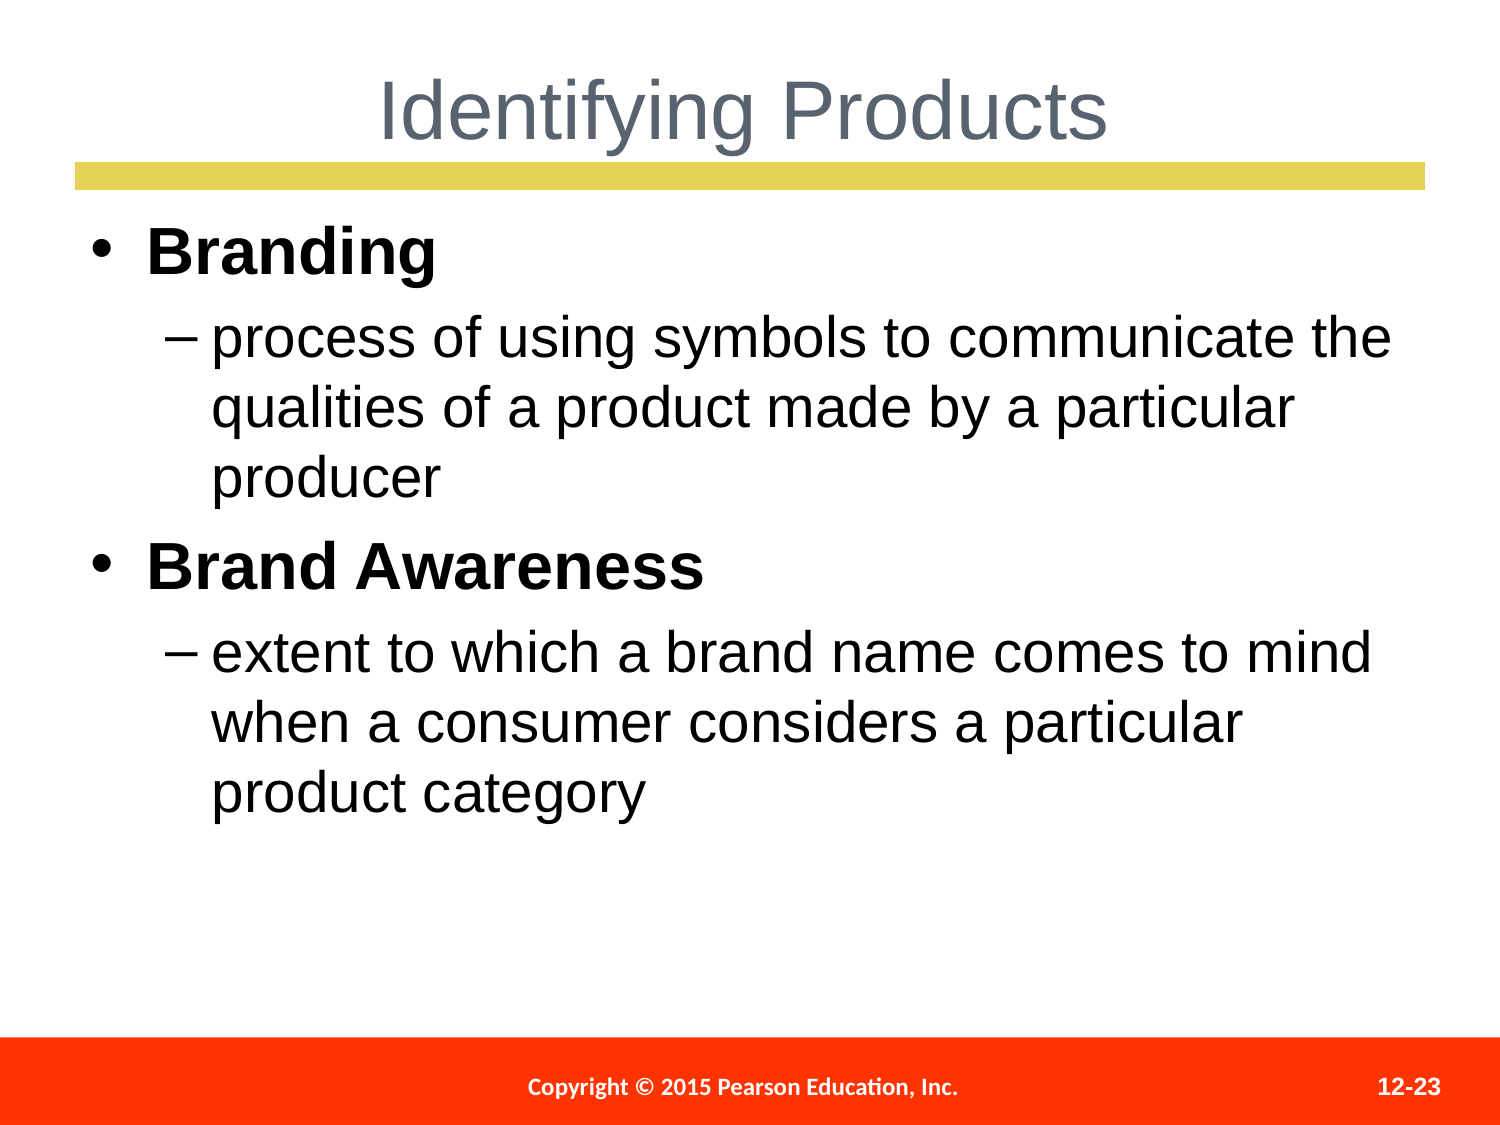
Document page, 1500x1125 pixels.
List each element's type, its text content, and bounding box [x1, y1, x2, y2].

list Branding process of using symbols to communicate the qualities of a product made by a particular producer Brand Awareness extent to which a brand name comes to mind when a consumer considers a particular product category [74, 199, 1426, 1006]
title Identifying Products [49, 12, 1438, 201]
